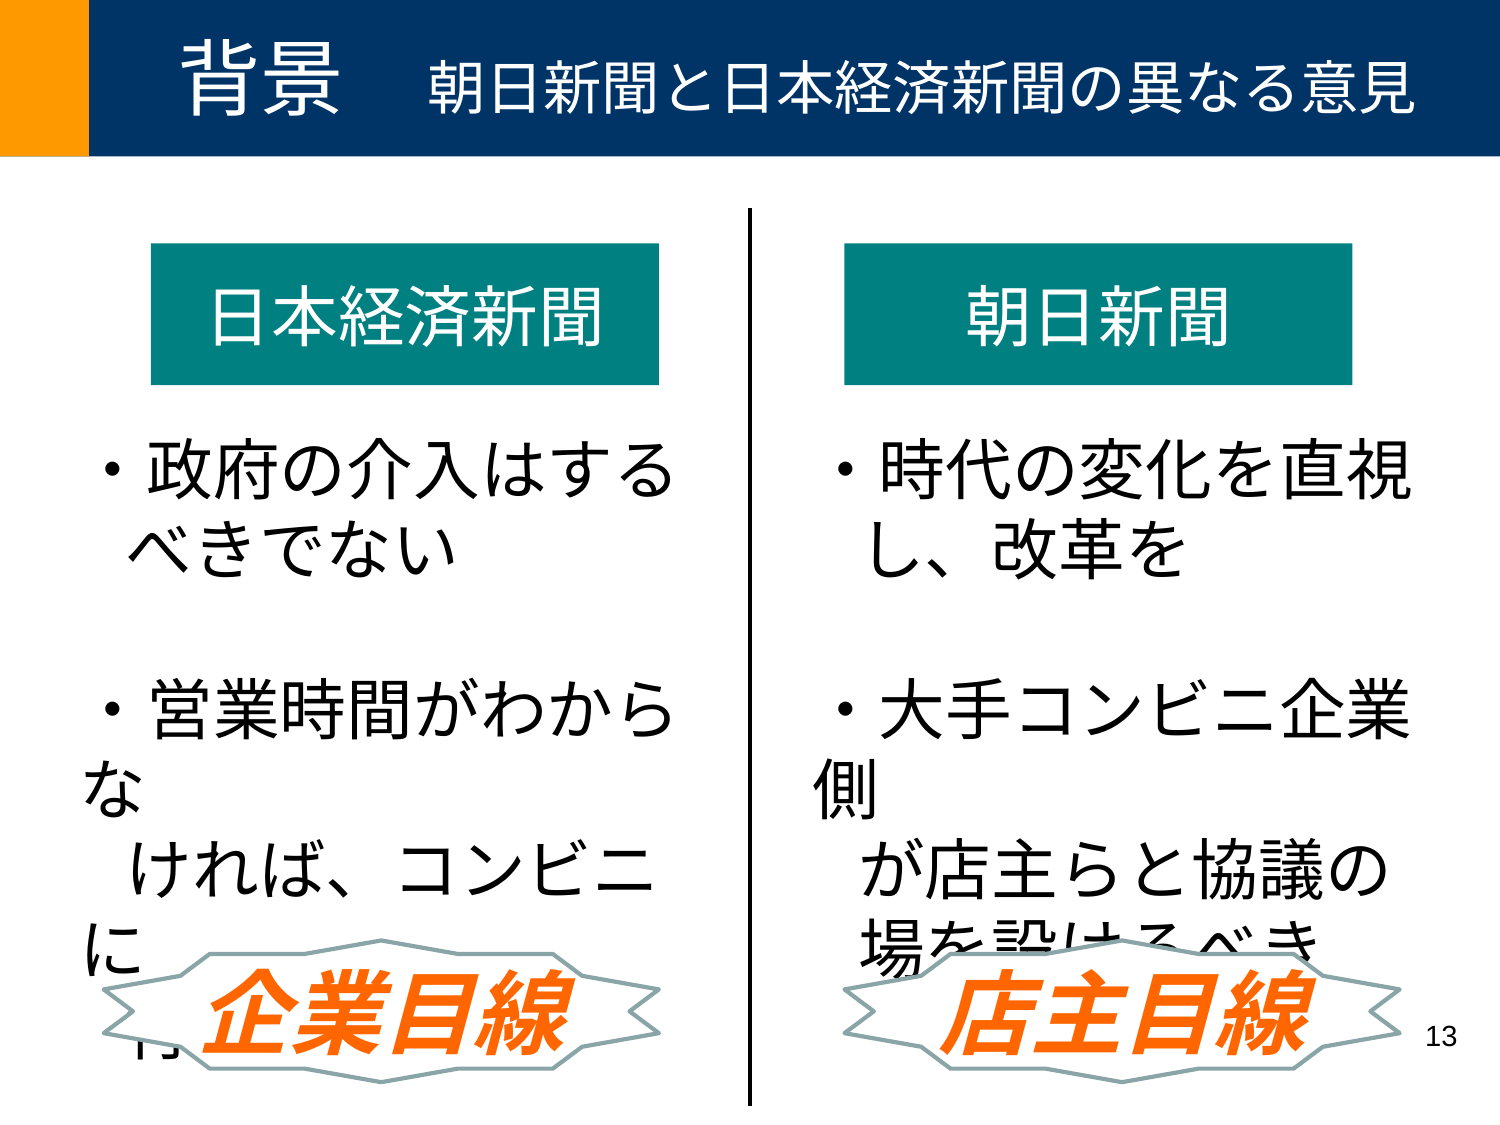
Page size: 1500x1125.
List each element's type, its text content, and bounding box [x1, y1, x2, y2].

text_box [0, 0, 1500, 157]
slide_number 13 [1122, 1010, 1473, 1089]
text_box 朝日新聞 [842, 241, 1354, 387]
text_box ・時代の変化を直視 し、改革を ・大手コンビニ企業側 が店主らと協議の 場を設けるべき [797, 420, 1435, 996]
text_box 日本経済新聞 [149, 241, 661, 387]
text_box ・政府の介入はする べきでない ・営業時間がわからな ければ、コンビニに 行く人が減る [64, 420, 715, 1076]
text_box 企業目線 [101, 938, 661, 1085]
text_box 店主目線 [842, 938, 1402, 1085]
